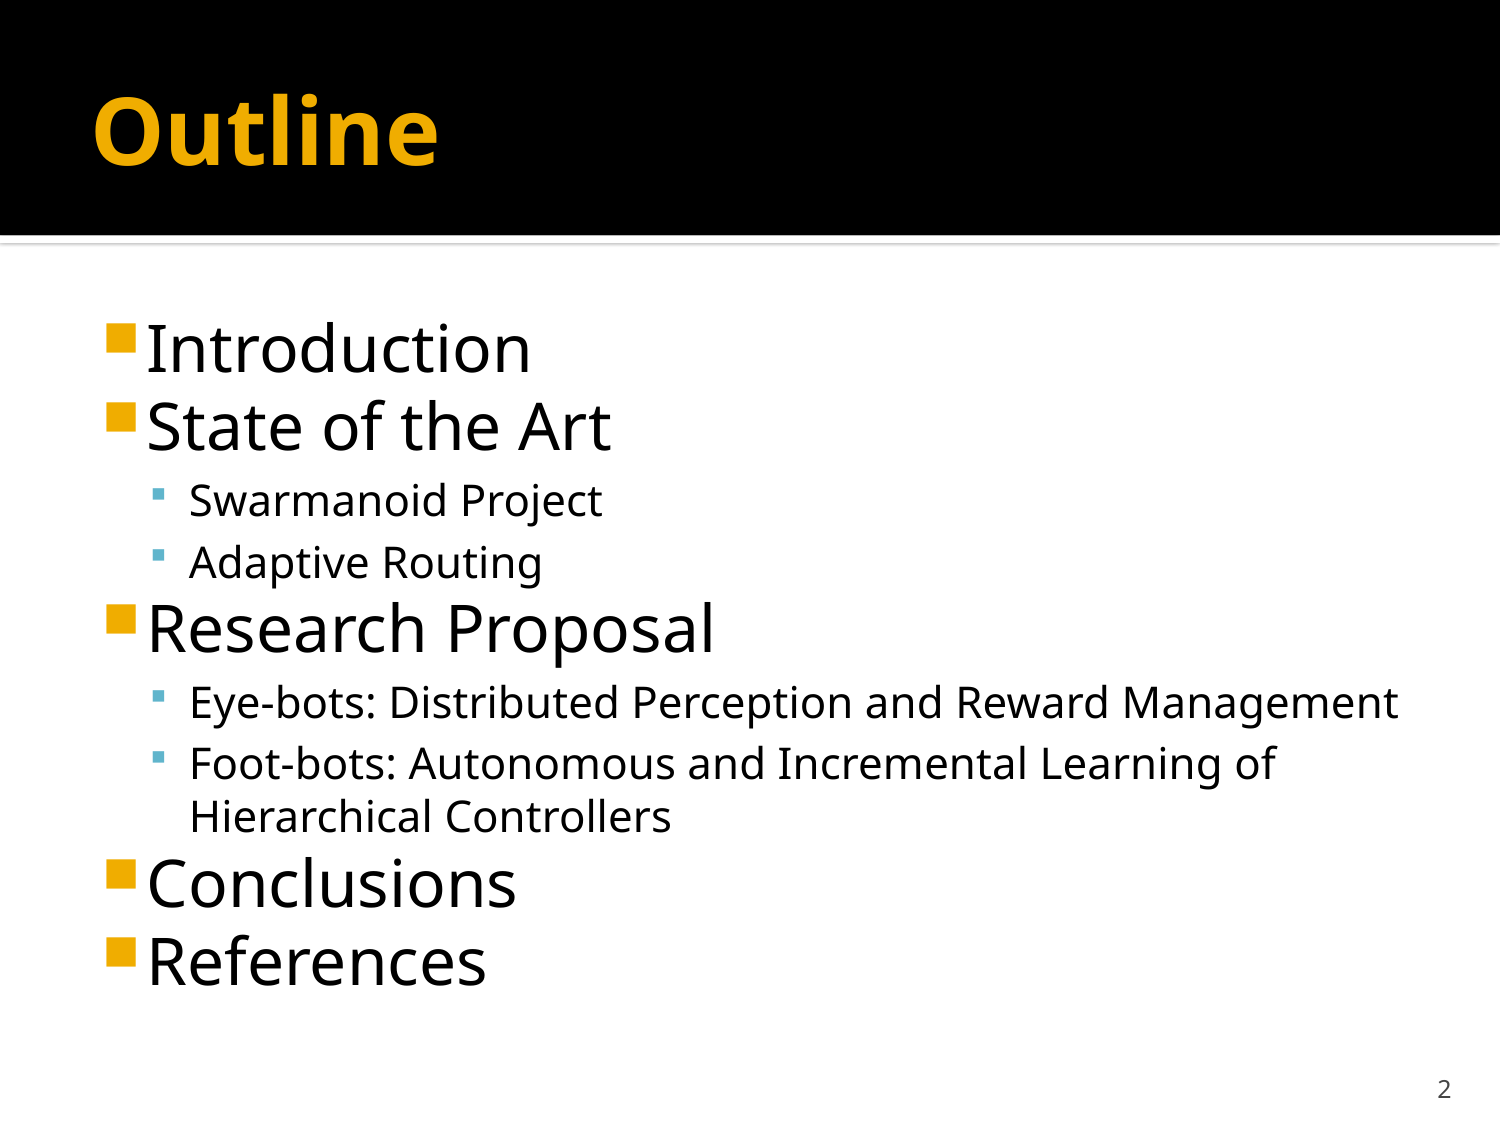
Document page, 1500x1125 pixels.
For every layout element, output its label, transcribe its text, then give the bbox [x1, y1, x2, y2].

title Outline [75, 25, 1425, 231]
list Introduction State of the Art Swarmanoid Project Adaptive Routing Research Proposal Eye-bots: Distributed Perception and Reward Management Foot-bots: Autonomous and Incremental Learning of Hierarchical Controllers Conclusions References [75, 291, 1425, 1050]
slide_number 2 [1345, 1062, 1467, 1108]
